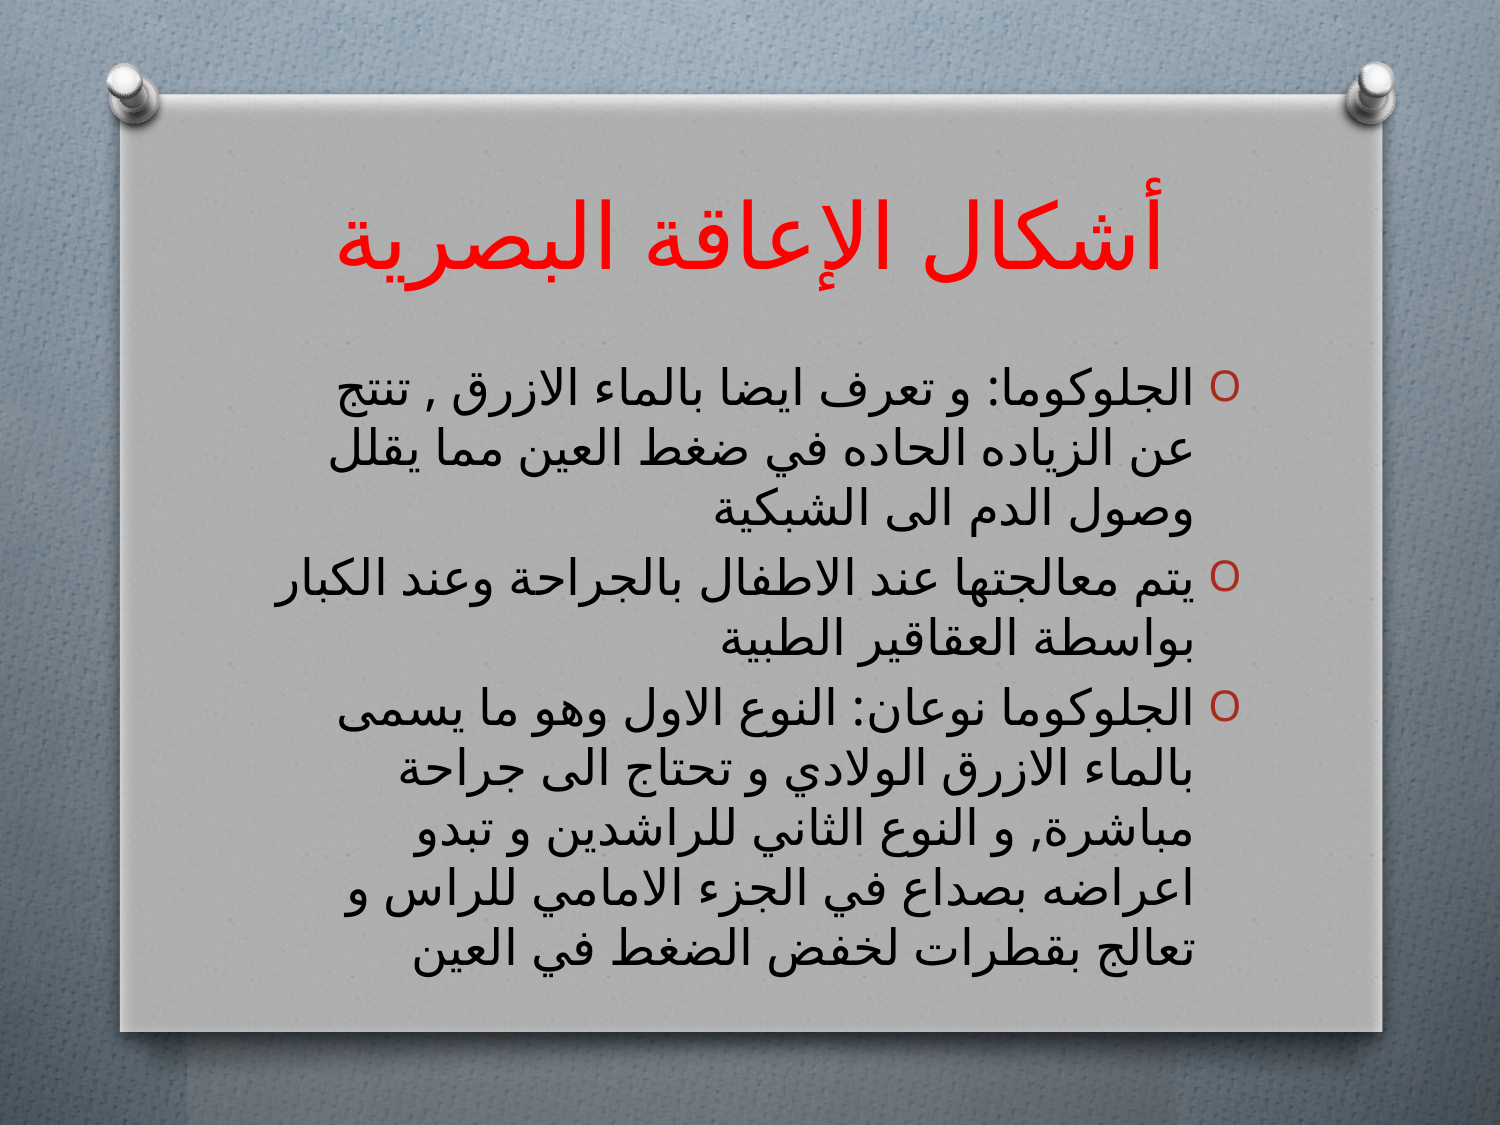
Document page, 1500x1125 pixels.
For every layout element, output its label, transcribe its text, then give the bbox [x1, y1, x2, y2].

picture [75, 29, 198, 153]
title أشكال الإعاقة البصرية [179, 134, 1323, 332]
list الجلوكوما: و تعرف ايضا بالماء الازرق , تنتج عن الزياده الحاده في ضغط العين مما يقلل وصول الدم الى الشبكية يتم معالجتها عند الاطفال بالجراحة وعند الكبار بواسطة العقاقير الطبية الجلوكوما نوعان: النوع الاول وهو ما يسمى بالماء الازرق الولادي و تحتاج الى جراحة مباشرة, و النوع الثاني للراشدين و تبدو اعراضه بصداع في الجزء الامامي للراس و تعالج بقطرات لخفض الضغط في العين [240, 347, 1257, 939]
picture [1317, 35, 1439, 156]
